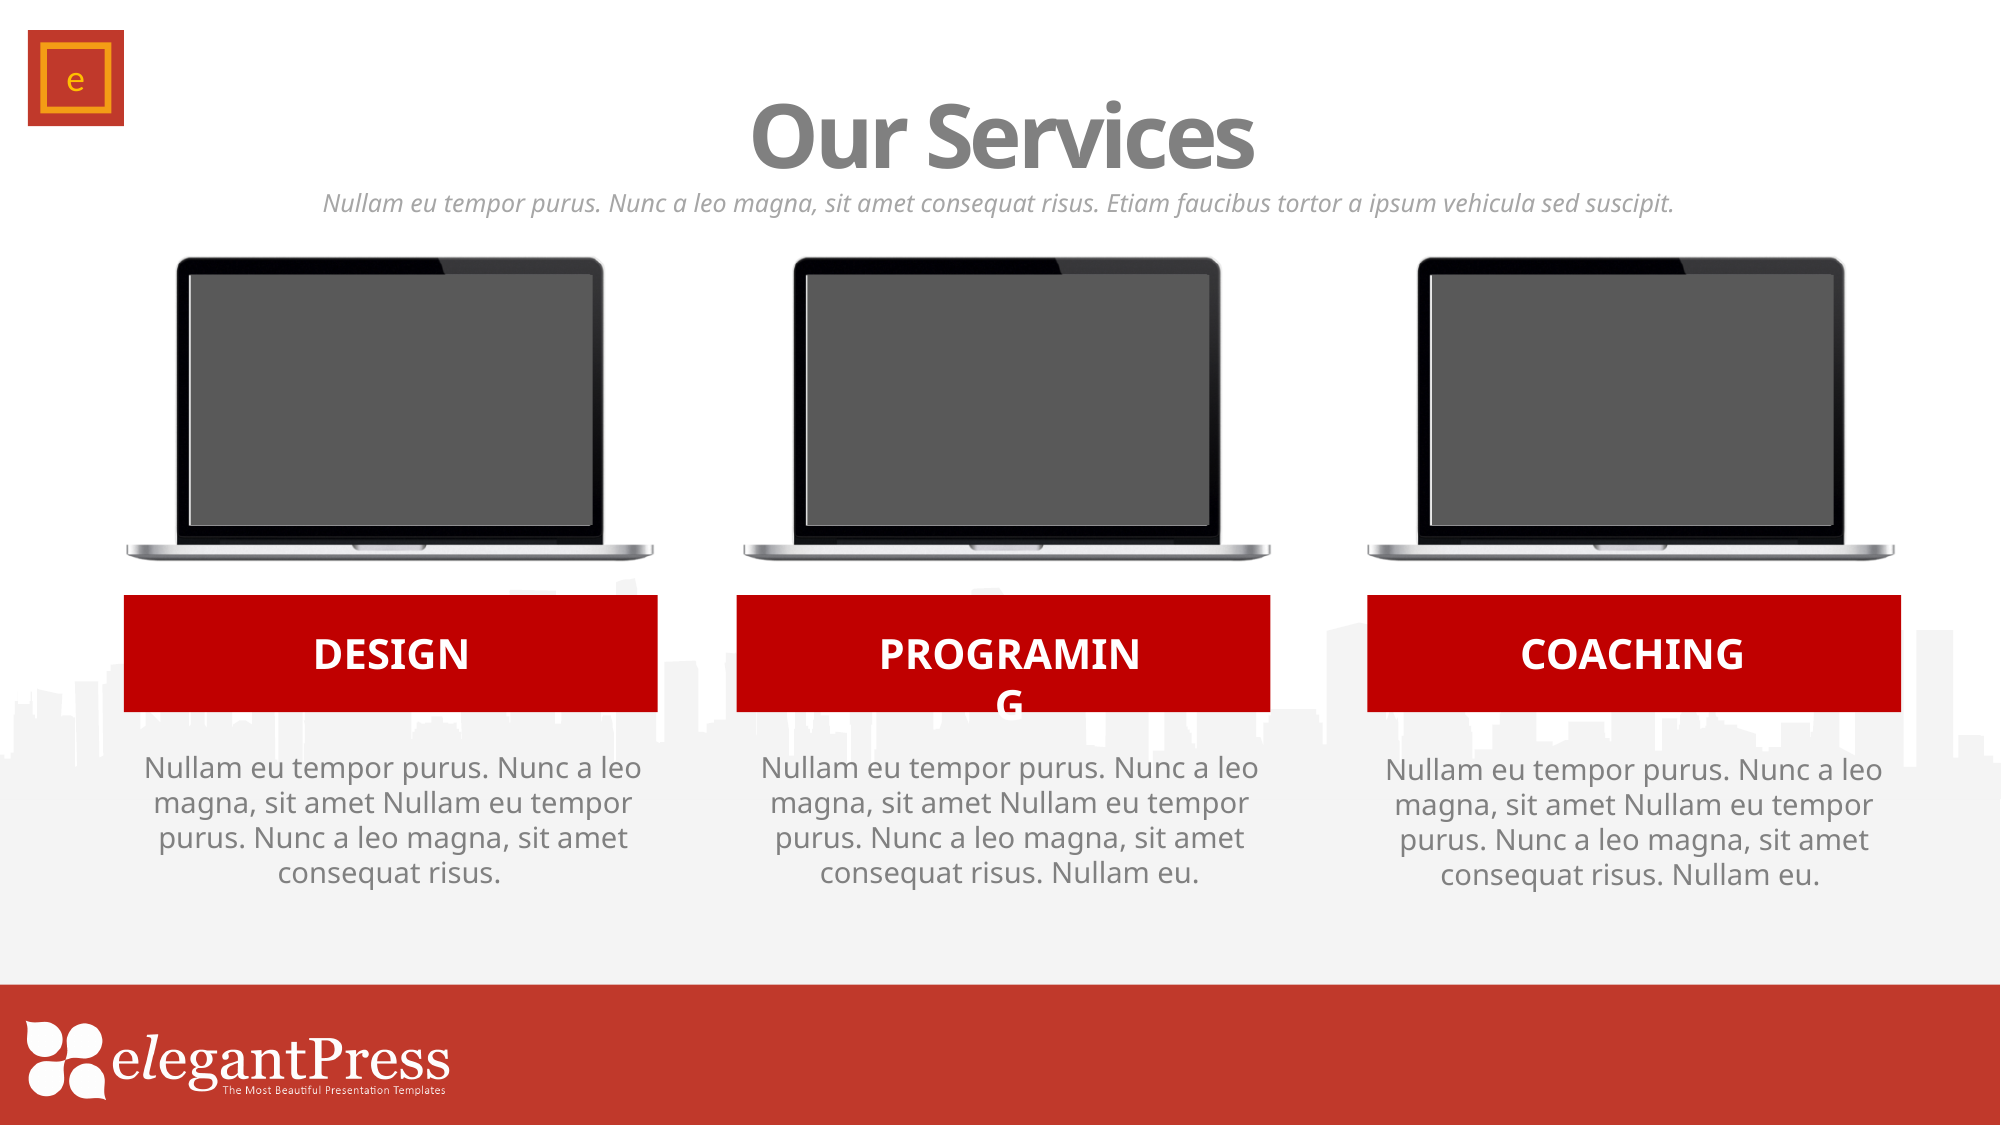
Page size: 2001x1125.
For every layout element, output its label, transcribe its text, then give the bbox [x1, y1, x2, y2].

text_box Our Services [738, 74, 1269, 182]
text_box Nullam eu tempor purus. Nunc a leo magna, sit amet Nullam eu tempor purus. Nunc a leo magna, sit amet consequat risus. Nullam eu. [745, 744, 1275, 895]
text_box Nullam eu tempor purus. Nunc a leo magna, sit amet consequat risus. Etiam faucibus tortor a ipsum vehicula sed suscipit. [123, 182, 1884, 223]
text_box [123, 594, 659, 713]
text_box Nullam eu tempor purus. Nunc a leo magna, sit amet Nullam eu tempor purus. Nunc a leo magna, sit amet consequat risus. Nullam eu. [1369, 746, 1899, 896]
text_box COACHING [1431, 623, 1834, 684]
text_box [103, 232, 684, 583]
text_box DESIGN [190, 623, 593, 684]
text_box Nullam eu tempor purus. Nunc a leo magna, sit amet Nullam eu tempor purus. Nunc a leo magna, sit amet consequat risus. [128, 744, 658, 895]
text_box PROGRAMING [854, 623, 1166, 734]
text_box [1344, 232, 1925, 583]
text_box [719, 232, 1300, 583]
text_box [736, 594, 1271, 713]
text_box [1366, 594, 1902, 713]
picture [17, 1012, 454, 1111]
